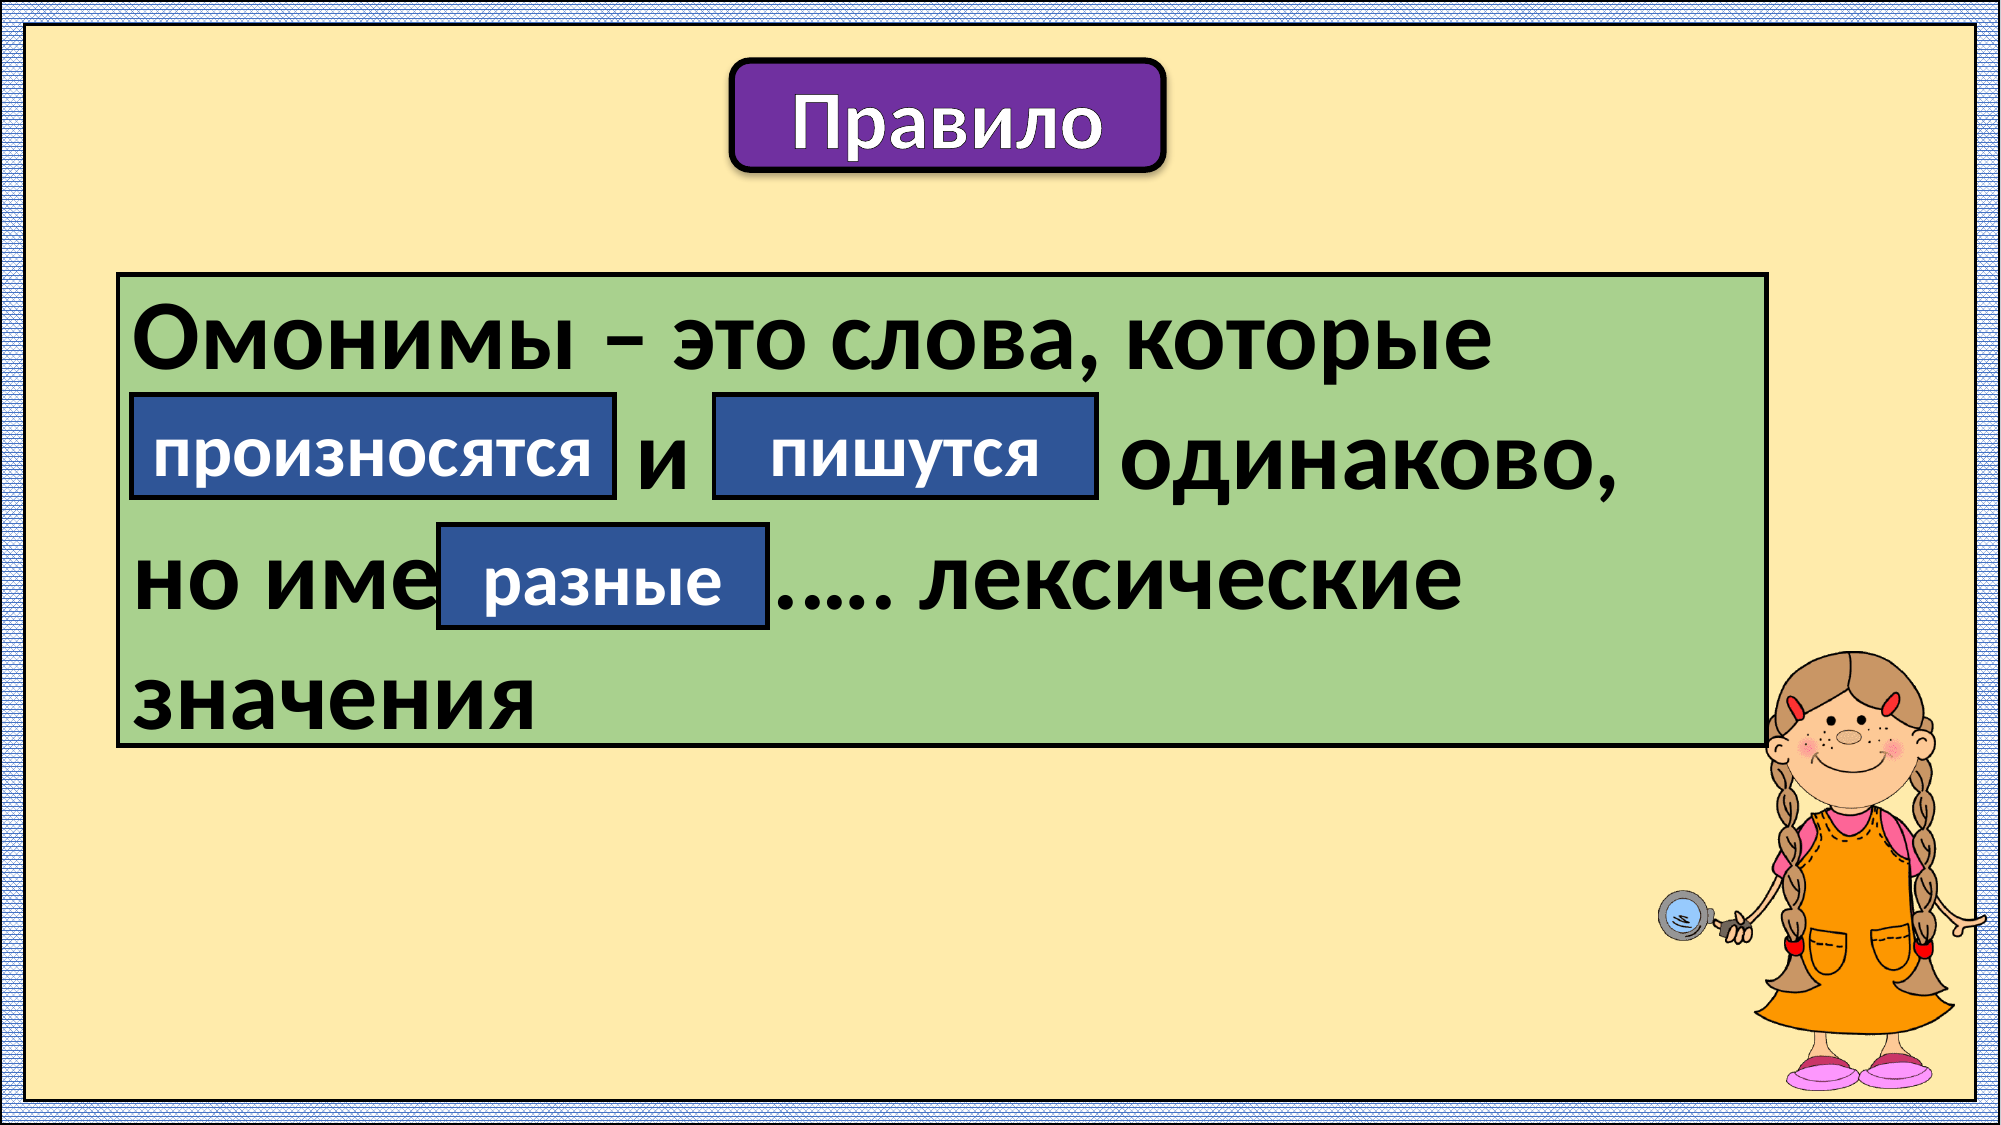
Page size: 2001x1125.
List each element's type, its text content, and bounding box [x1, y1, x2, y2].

text_box Правило [730, 59, 1165, 171]
text_box пишутся [713, 394, 1098, 499]
text_box разные [437, 523, 768, 628]
text_box произносятся [131, 394, 616, 499]
text_box Омонимы – это слова, которые ……………….. и ……………. одинаково, но имеют ….…..…. лексические значения [117, 273, 1768, 746]
picture [1657, 651, 1988, 1091]
